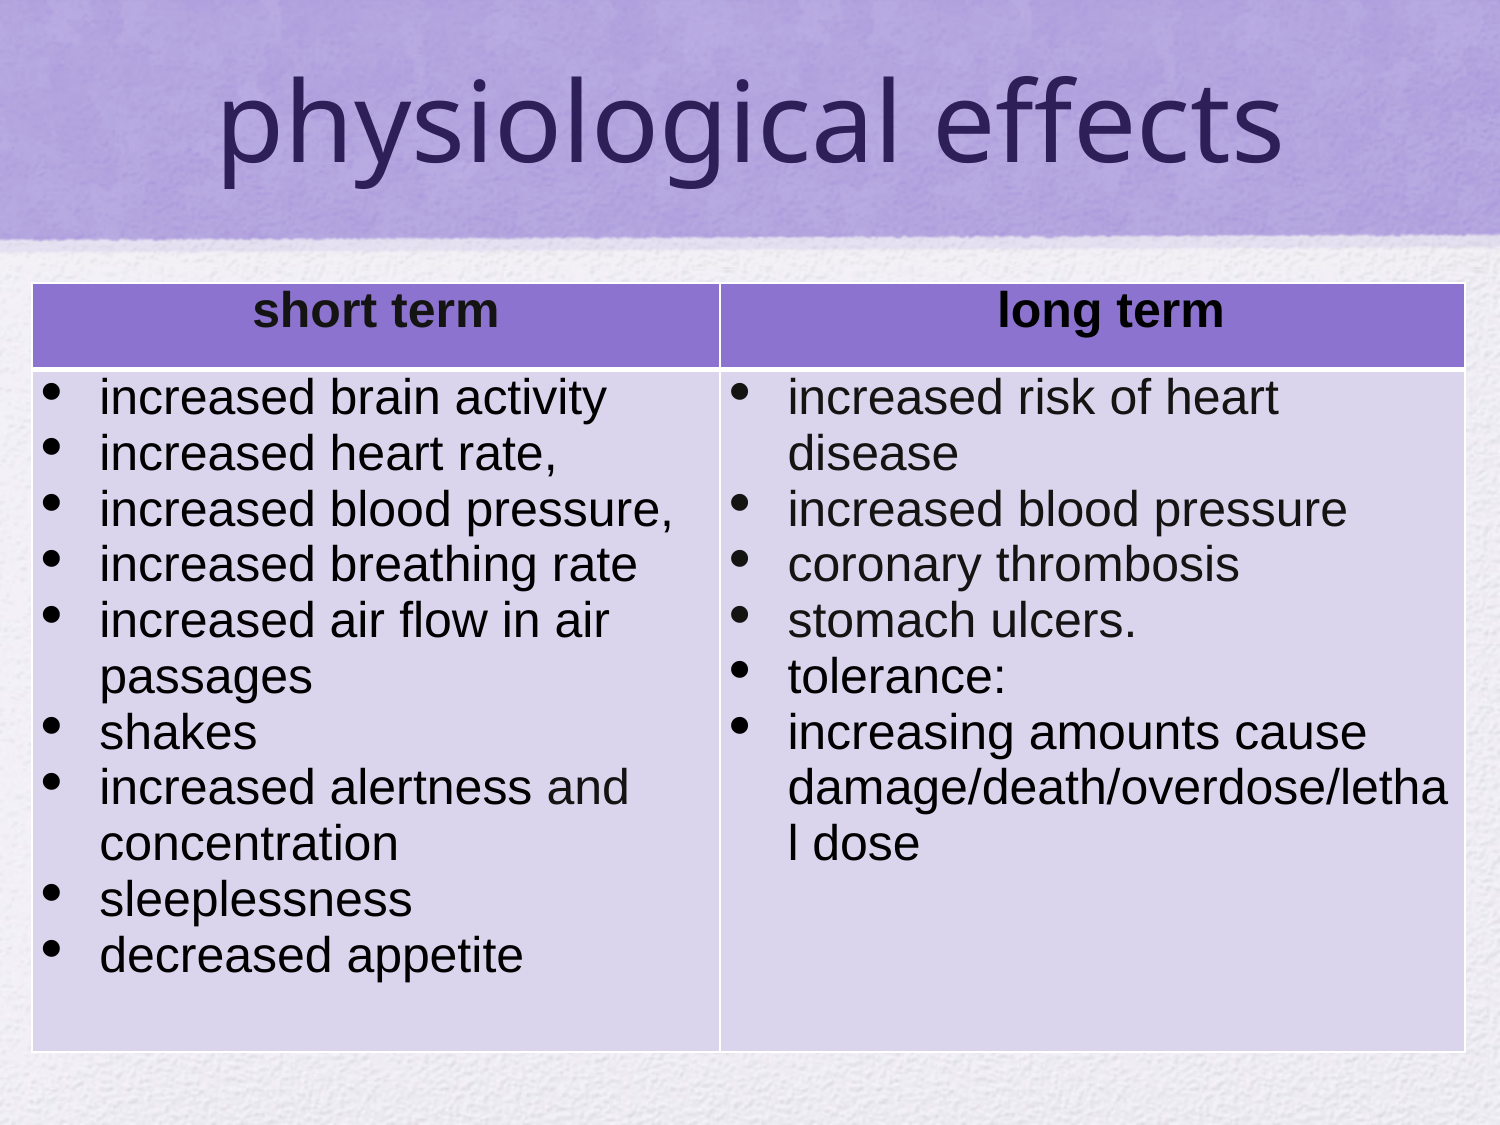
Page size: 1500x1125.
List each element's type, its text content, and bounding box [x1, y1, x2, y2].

table_cell increased risk of heart disease increased blood pressure coronary thrombosis stomach ulcers. tolerance: increasing amounts cause damage/death/overdose/lethal dose [721, 372, 1464, 1051]
table_header short term [33, 284, 719, 367]
picture [0, 225, 1500, 1125]
table_header long term [721, 284, 1464, 367]
title physiological effects [129, 6, 1372, 239]
table_cell increased brain activity increased heart rate, increased blood pressure, increased breathing rate increased air flow in air passages shakes increased alertness and concentration sleeplessness decreased appetite [33, 372, 719, 1051]
